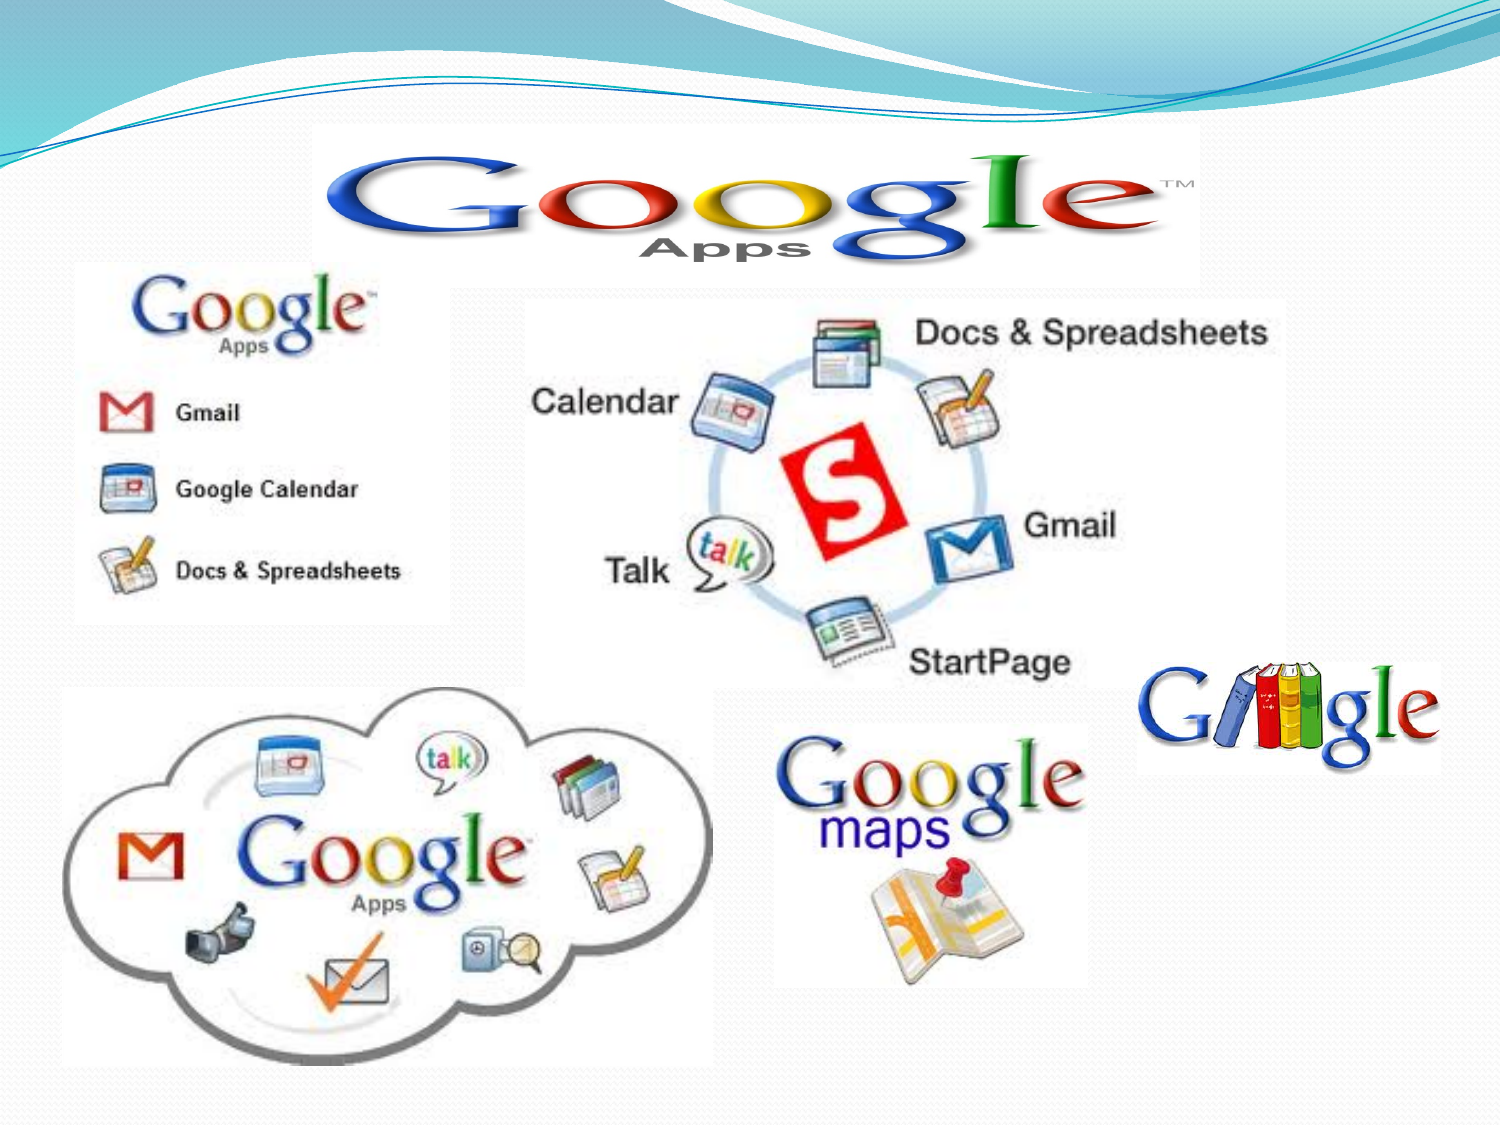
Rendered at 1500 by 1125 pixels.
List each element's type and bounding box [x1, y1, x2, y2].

picture [74, 124, 1201, 626]
picture [774, 724, 1088, 988]
picture [524, 299, 1441, 776]
picture [62, 687, 713, 1066]
